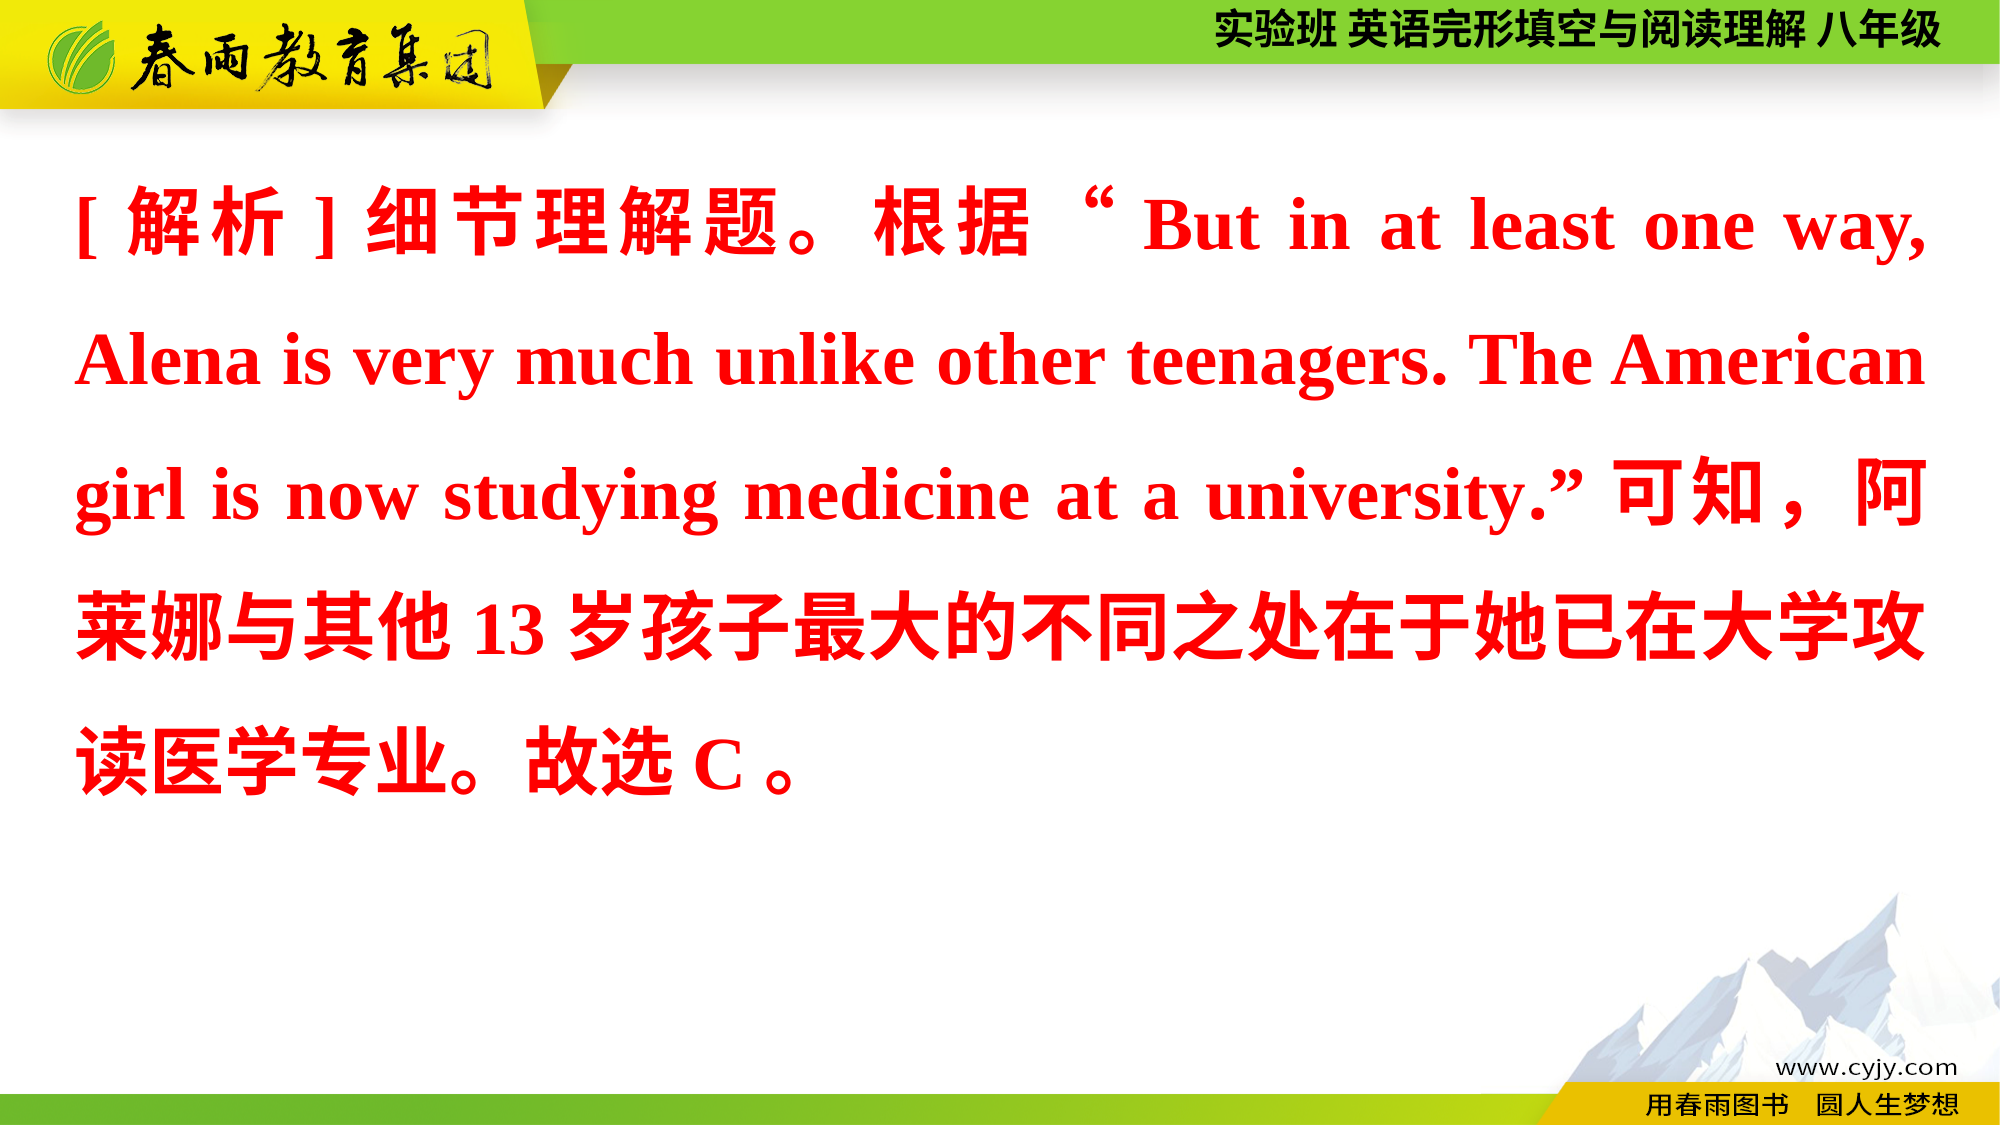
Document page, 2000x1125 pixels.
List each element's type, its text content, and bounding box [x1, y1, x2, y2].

list [解析]细节理解题。根据“But in at least one way, Alena is very much unlike other teenagers. The American girl is now studying medicine at a university.”可知，阿莱娜与其他13岁孩子最大的不同之处在于她已在大学攻读医学专业。故选C。 [59, 122, 1944, 820]
picture [0, 0, 2000, 1125]
